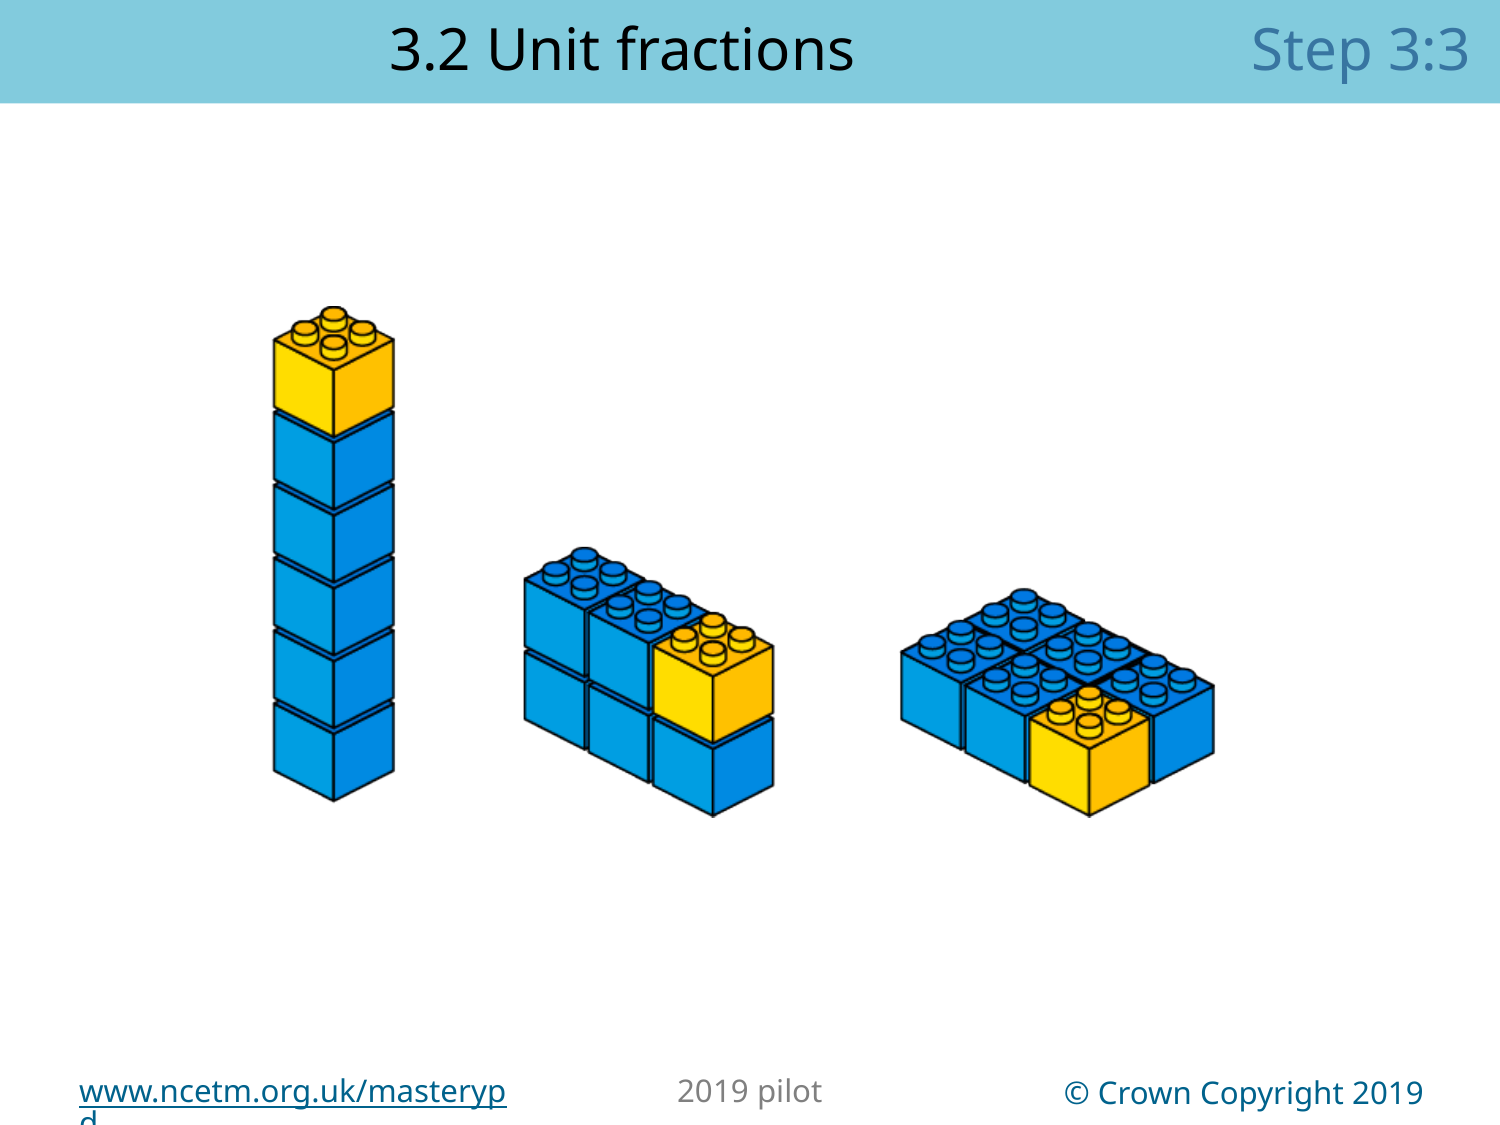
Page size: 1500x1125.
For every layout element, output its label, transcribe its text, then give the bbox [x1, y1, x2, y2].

picture [101, 306, 1399, 818]
list 3.2 Unit fractions Step 3:3 [0, 0, 1500, 104]
